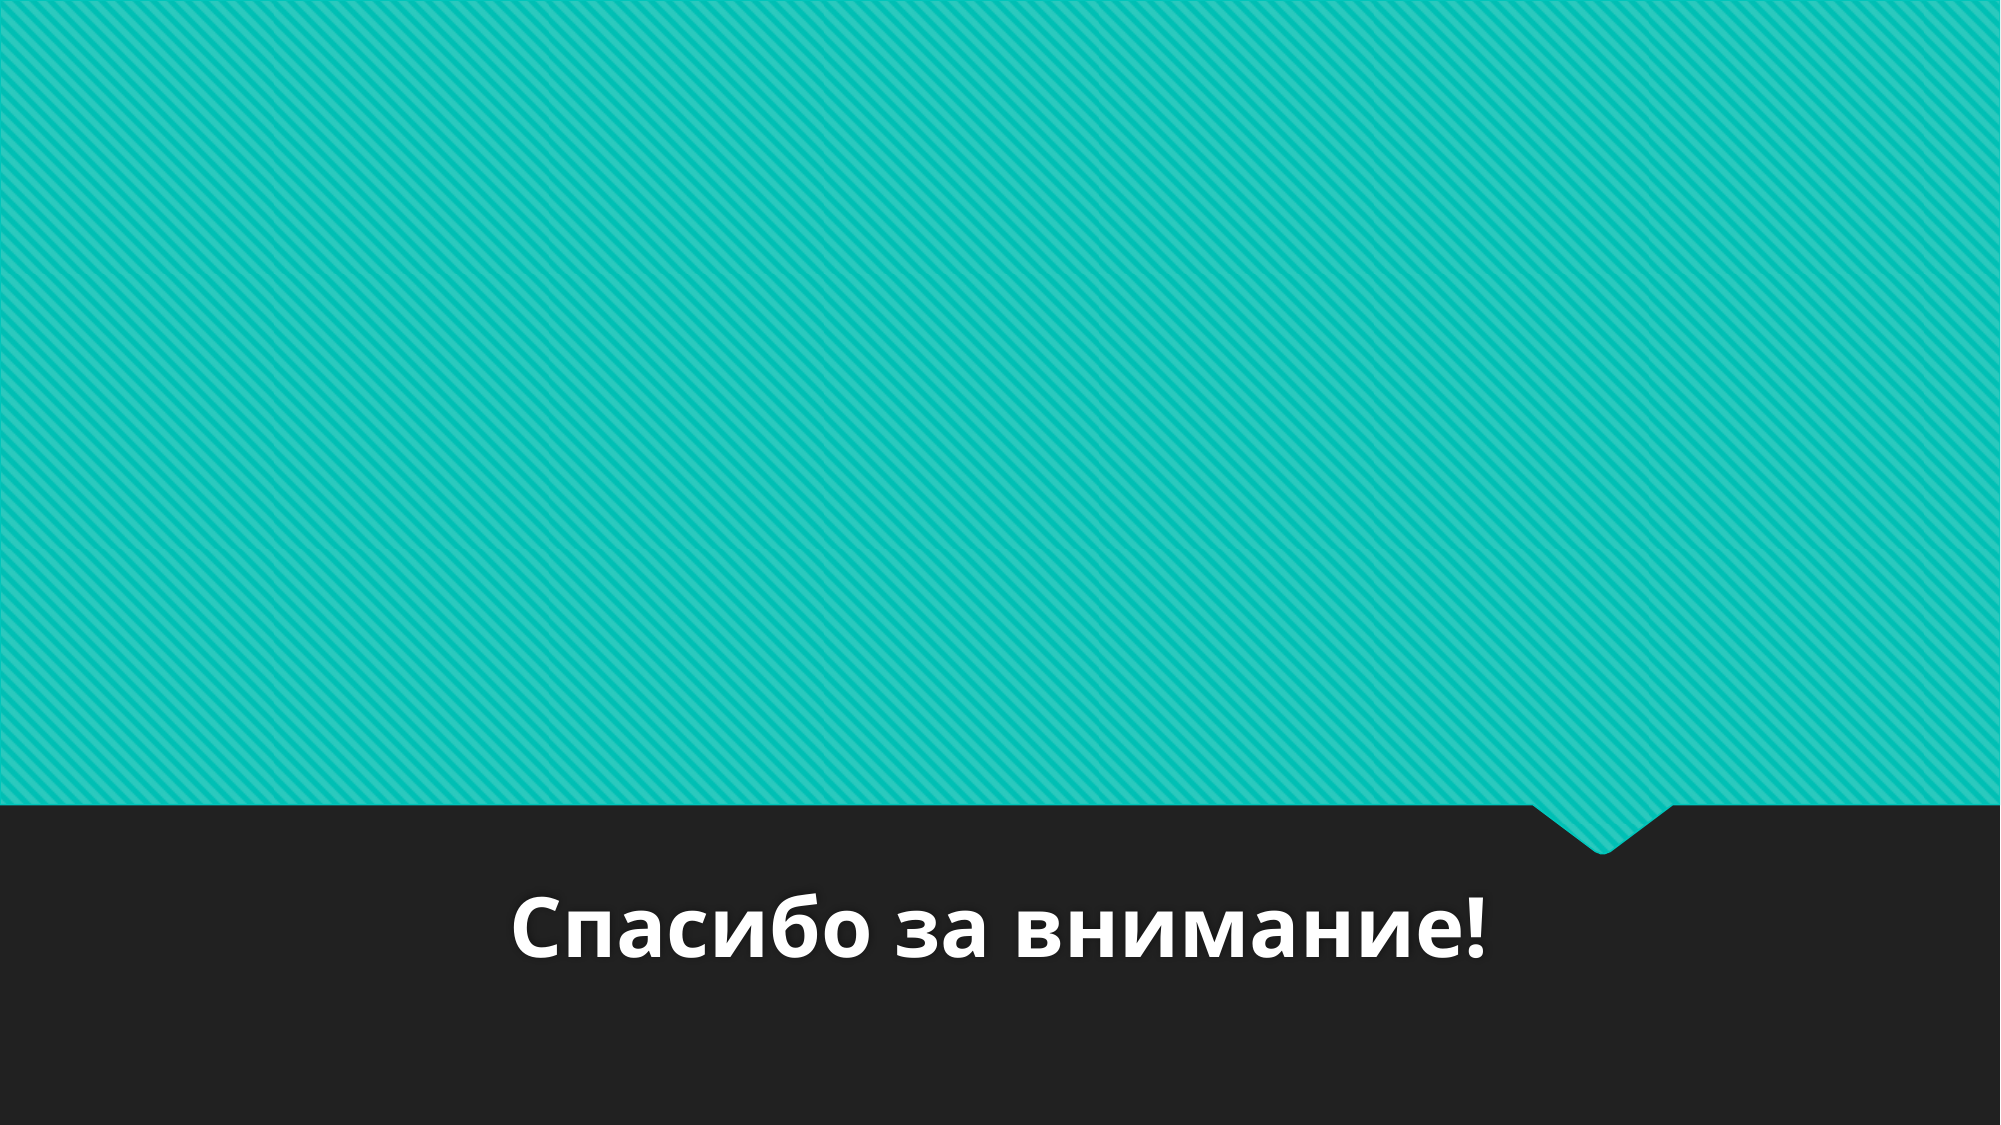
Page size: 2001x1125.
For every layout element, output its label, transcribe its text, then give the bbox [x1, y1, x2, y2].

list Спасибо за внимание! [132, 866, 1866, 938]
